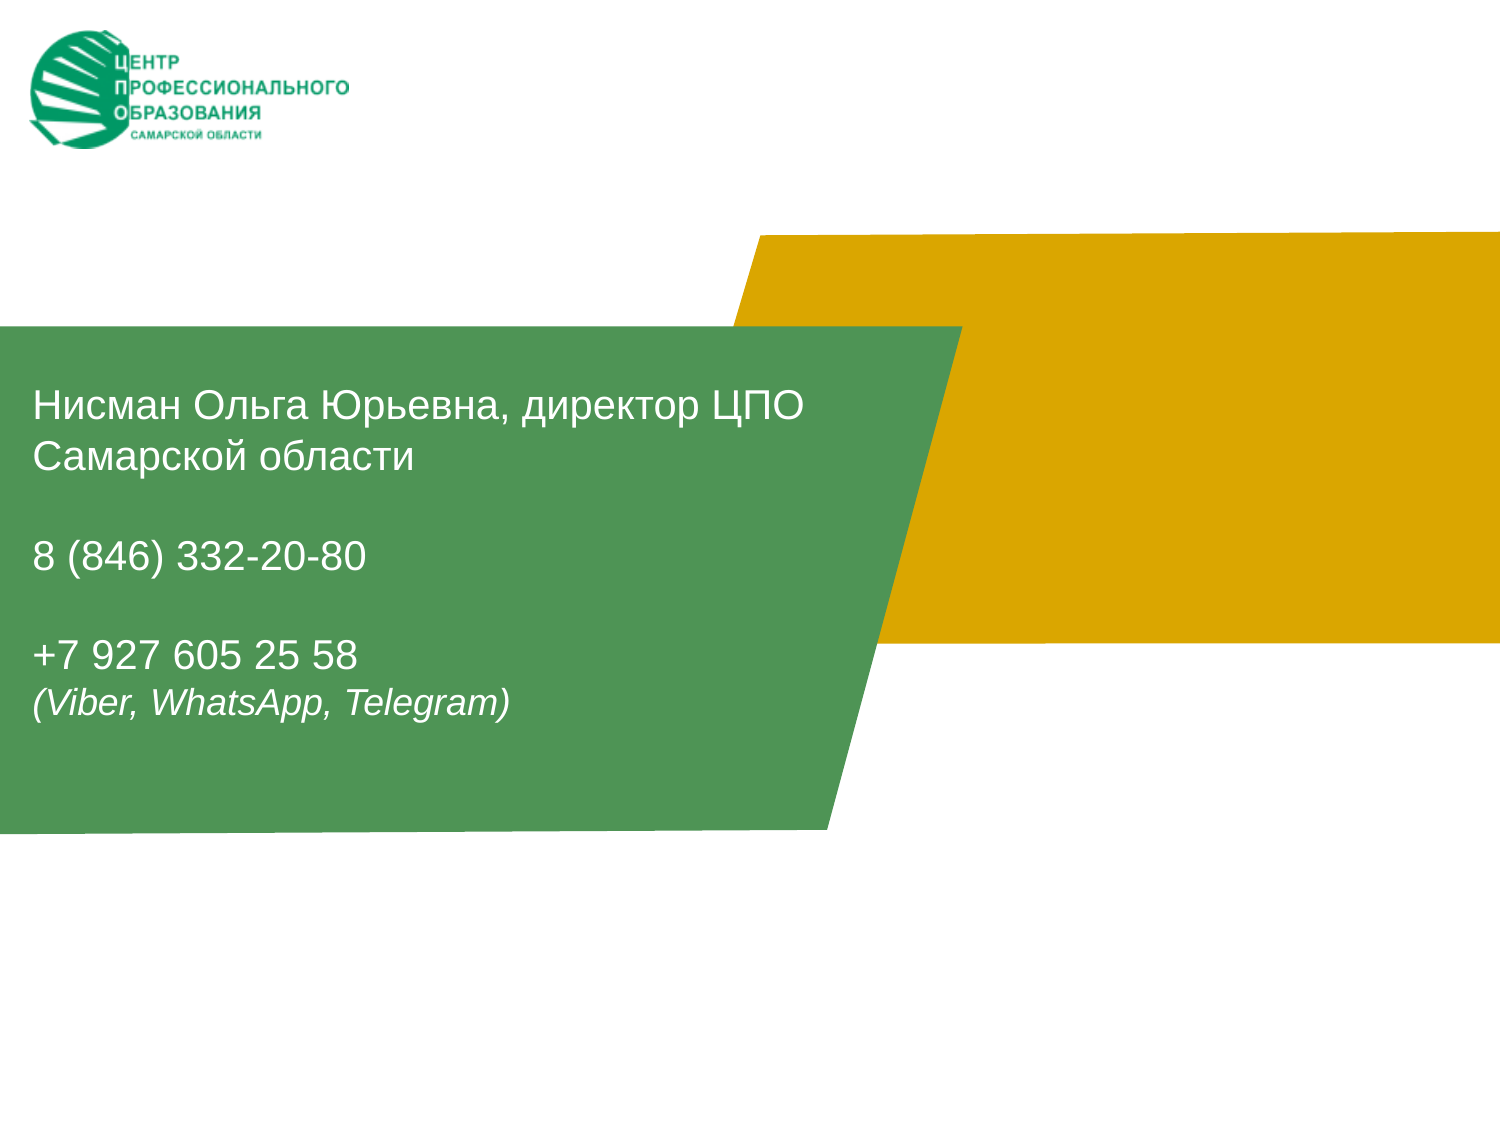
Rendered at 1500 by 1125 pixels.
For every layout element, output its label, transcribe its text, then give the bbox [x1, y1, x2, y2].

text_box Нисман Ольга Юрьевна, директор ЦПО Самарской области 8 (846) 332-20-80 +7 927 605 25 58 (Viber, WhatsApp, Telegram) [16, 371, 835, 730]
picture [29, 30, 349, 149]
